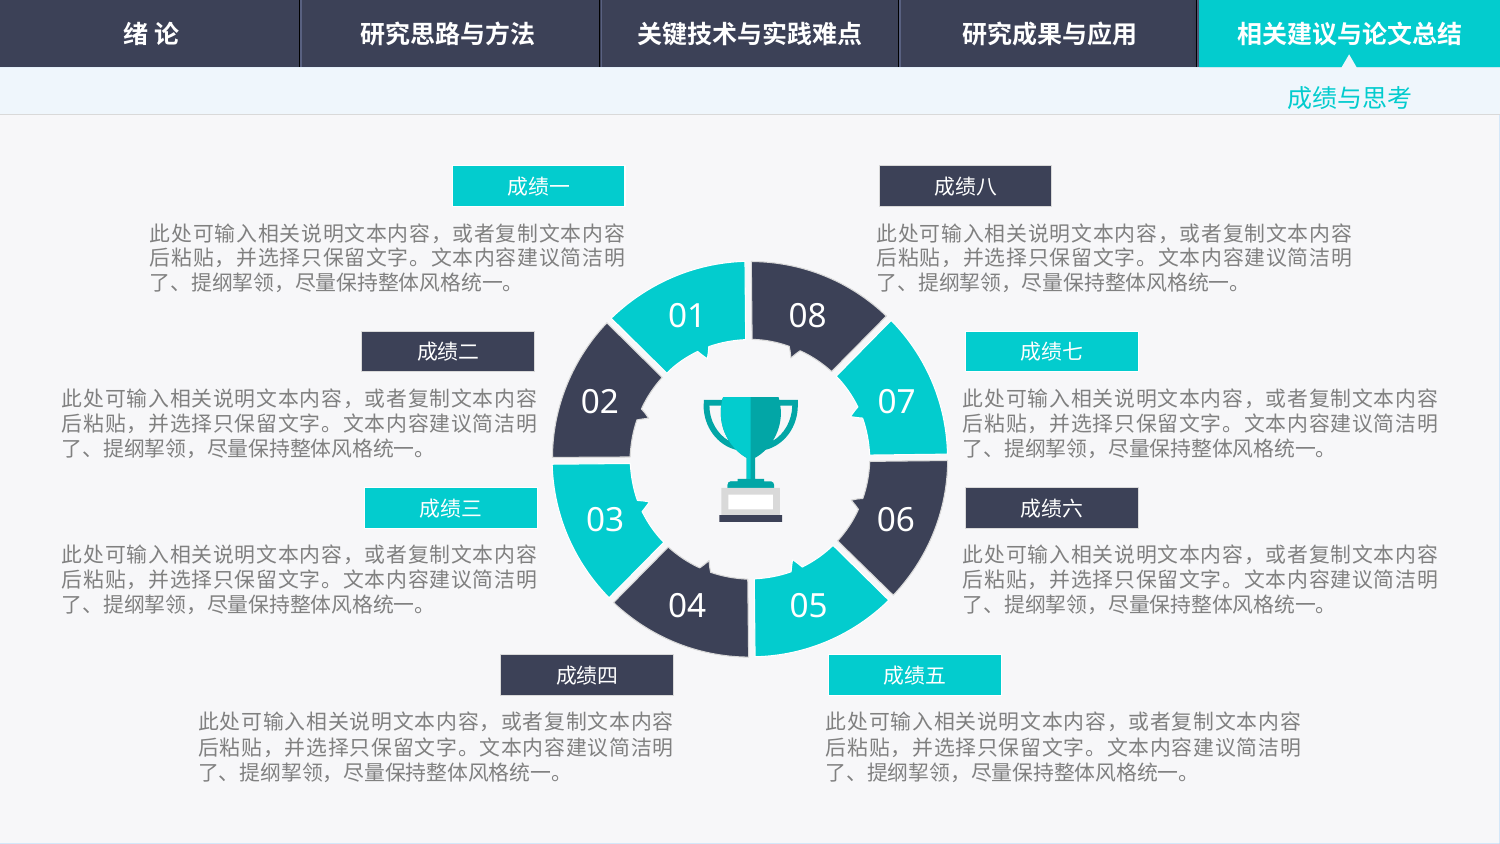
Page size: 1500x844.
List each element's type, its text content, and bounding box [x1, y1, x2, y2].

text_box 03 [571, 490, 639, 546]
text_box 05 [774, 576, 843, 632]
text_box 此处可输入相关说明文本内容，或者复制文本内容后粘贴，并选择只保留文字。文本内容建议简洁明了、提纲挈领，尽量保持整体风格统一。 [61, 541, 537, 617]
text_box 此处可输入相关说明文本内容，或者复制文本内容后粘贴，并选择只保留文字。文本内容建议简洁明了、提纲挈领，尽量保持整体风格统一。 [876, 220, 1352, 296]
text_box 成绩四 [499, 653, 676, 697]
text_box 研究思路与方法 [297, 9, 599, 59]
text_box 成绩八 [877, 164, 1054, 208]
text_box 此处可输入相关说明文本内容，或者复制文本内容后粘贴，并选择只保留文字。文本内容建议简洁明了、提纲挈领，尽量保持整体风格统一。 [962, 541, 1439, 617]
text_box 成绩五 [826, 653, 1003, 697]
text_box 成绩三 [362, 486, 539, 530]
text_box [609, 259, 748, 376]
text_box [749, 259, 889, 374]
text_box 07 [863, 372, 931, 428]
text_box 成绩六 [964, 486, 1140, 530]
text_box 相关建议与论文总结 [1199, 9, 1500, 59]
text_box [836, 458, 950, 598]
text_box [703, 396, 799, 523]
text_box 成绩与思考 [1272, 59, 1428, 120]
text_box 06 [862, 490, 930, 546]
text_box [611, 545, 751, 660]
text_box 08 [773, 287, 842, 342]
text_box 绪 论 [0, 9, 297, 59]
text_box 研究成果与应用 [899, 9, 1199, 59]
text_box 此处可输入相关说明文本内容，或者复制文本内容后粘贴，并选择只保留文字。文本内容建议简洁明了、提纲挈领，尽量保持整体风格统一。 [825, 709, 1301, 785]
text_box [752, 543, 891, 659]
text_box 关键技术与实践难点 [599, 9, 899, 59]
text_box 此处可输入相关说明文本内容，或者复制文本内容后粘贴，并选择只保留文字。文本内容建议简洁明了、提纲挈领，尽量保持整体风格统一。 [198, 709, 674, 785]
text_box [550, 461, 666, 600]
text_box 此处可输入相关说明文本内容，或者复制文本内容后粘贴，并选择只保留文字。文本内容建议简洁明了、提纲挈领，尽量保持整体风格统一。 [61, 385, 537, 461]
text_box 02 [566, 372, 634, 428]
text_box [863, 374, 950, 458]
text_box 此处可输入相关说明文本内容，或者复制文本内容后粘贴，并选择只保留文字。文本内容建议简洁明了、提纲挈领，尽量保持整体风格统一。 [962, 385, 1439, 461]
text_box [550, 320, 664, 460]
text_box 成绩一 [450, 164, 627, 208]
text_box 成绩七 [964, 329, 1140, 374]
text_box 01 [653, 287, 721, 342]
text_box 此处可输入相关说明文本内容，或者复制文本内容后粘贴，并选择只保留文字。文本内容建议简洁明了、提纲挈领，尽量保持整体风格统一。 [149, 220, 625, 296]
text_box 成绩二 [360, 329, 537, 374]
text_box 04 [653, 576, 721, 632]
text_box [834, 318, 931, 427]
